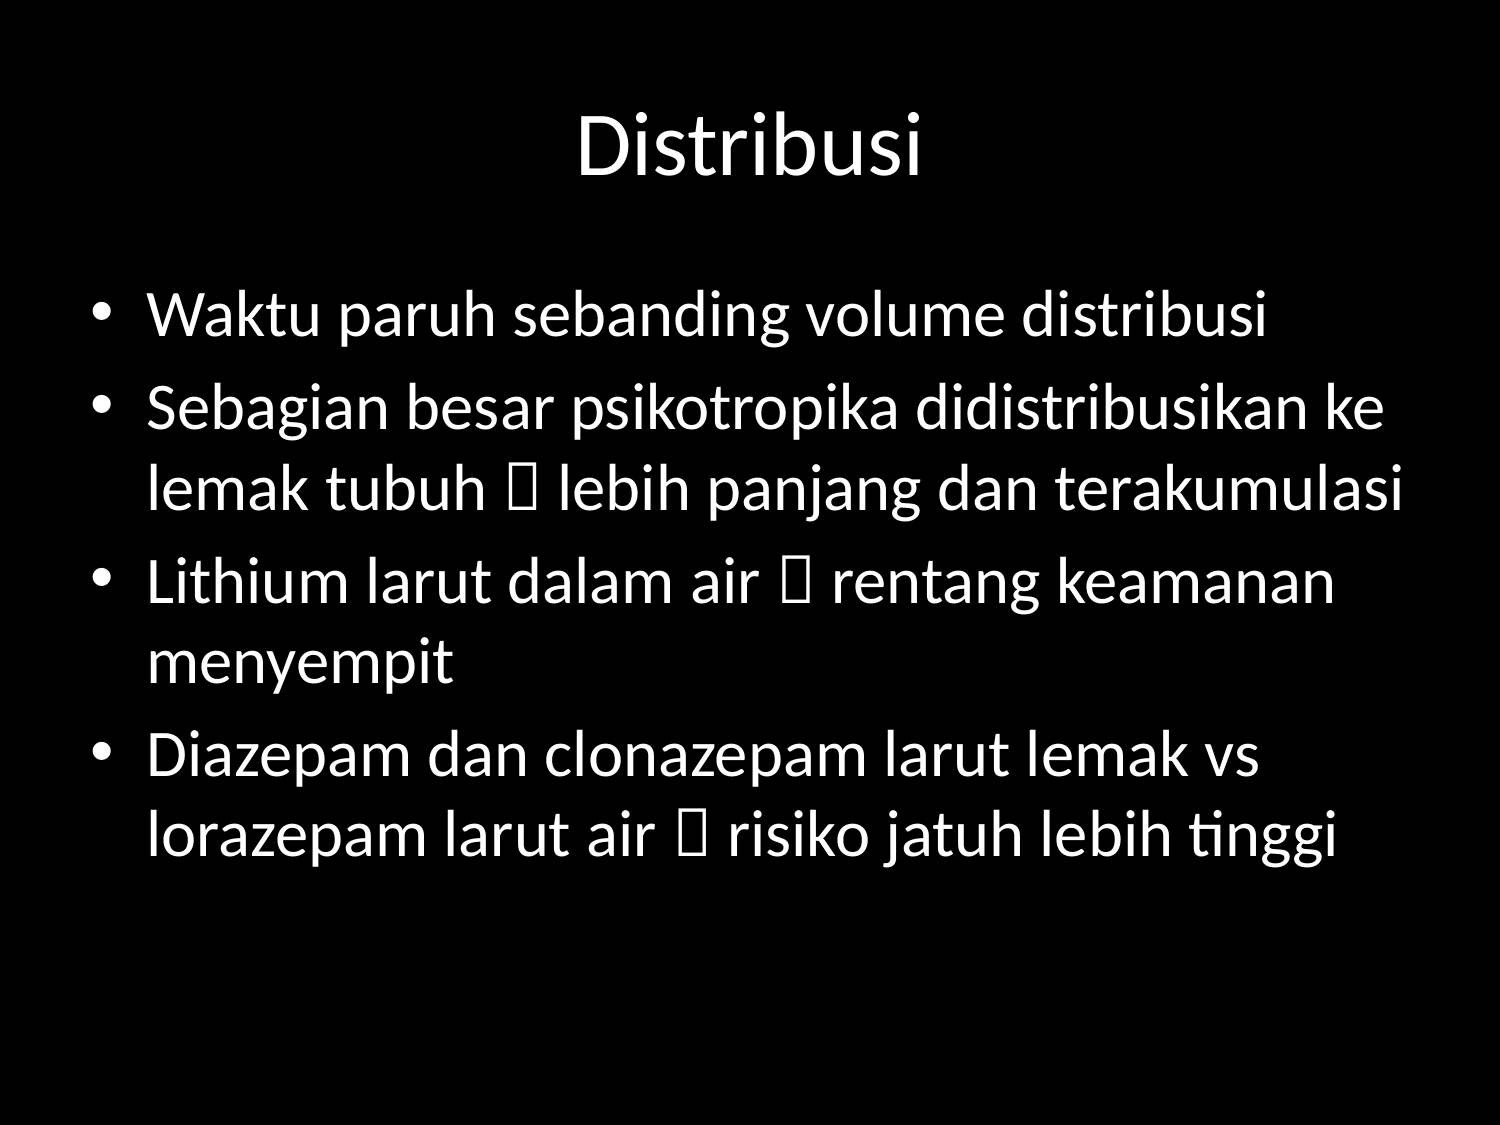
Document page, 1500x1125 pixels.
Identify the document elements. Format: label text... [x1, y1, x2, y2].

list Waktu paruh sebanding volume distribusi Sebagian besar psikotropika didistribusikan ke lemak tubuh  lebih panjang dan terakumulasi Lithium larut dalam air  rentang keamanan menyempit Diazepam dan clonazepam larut lemak vs lorazepam larut air  risiko jatuh lebih tinggi [75, 262, 1425, 1005]
title Distribusi [75, 45, 1425, 233]
